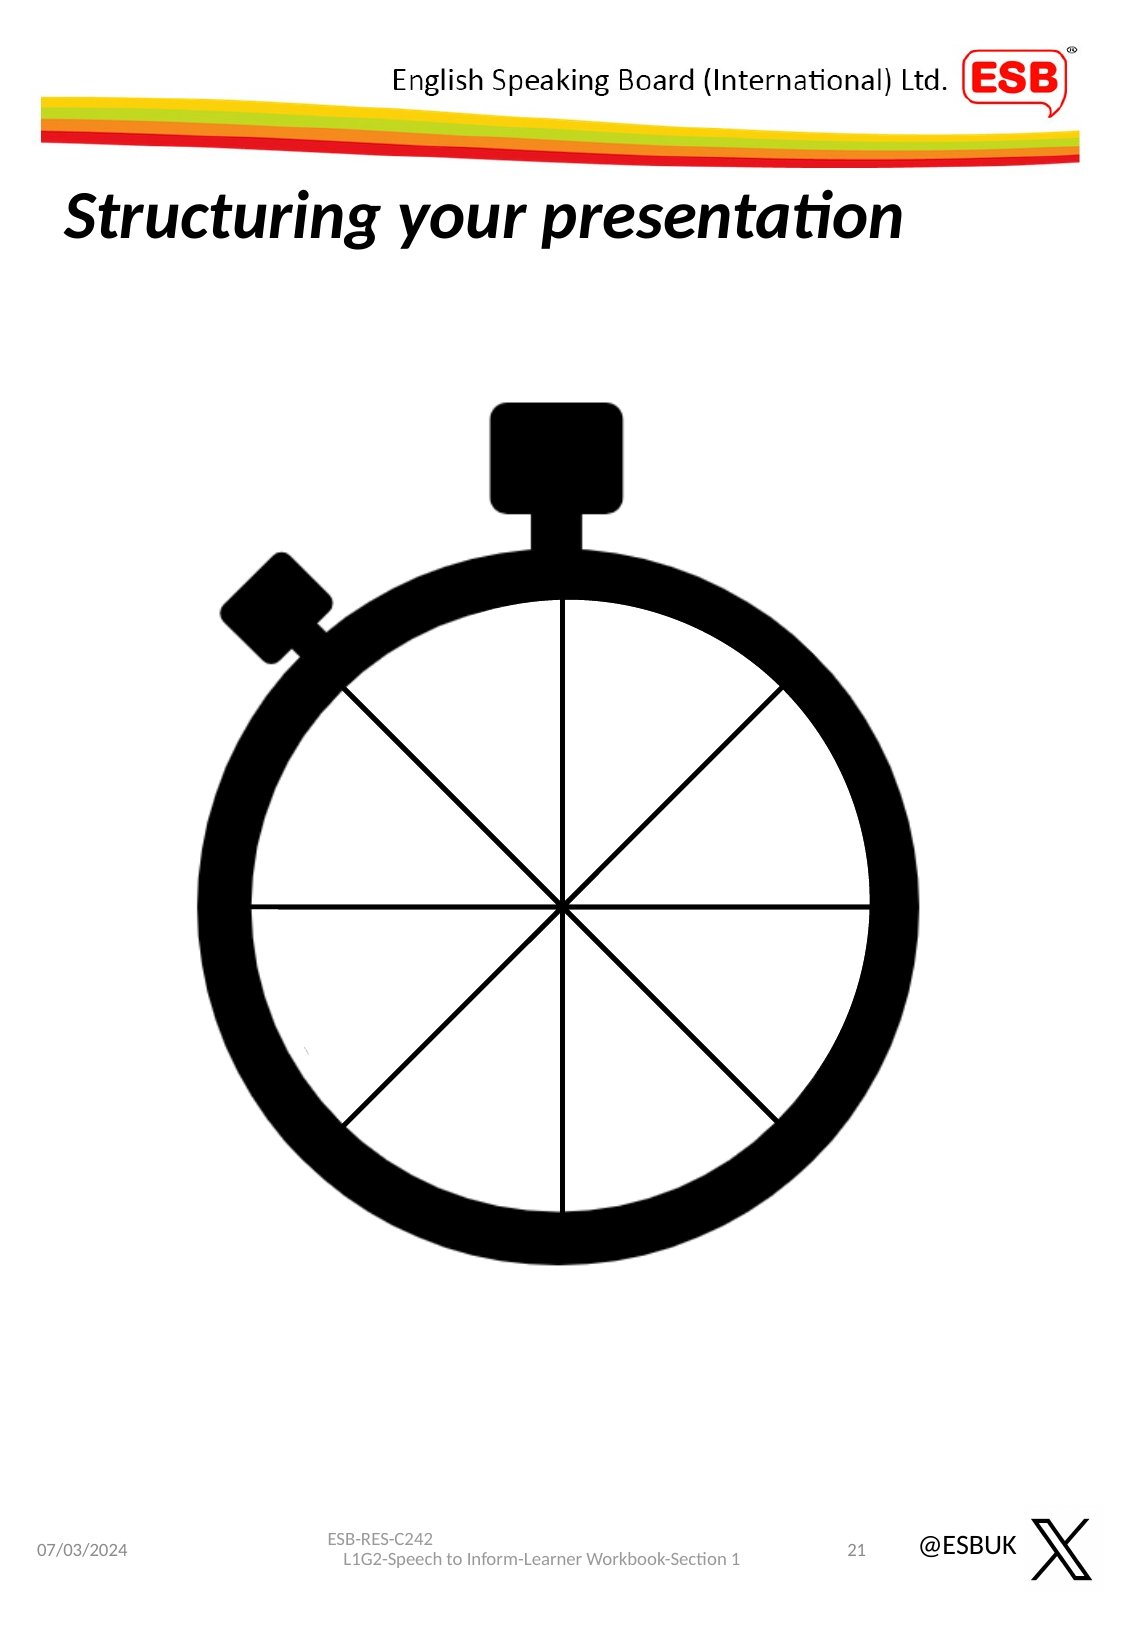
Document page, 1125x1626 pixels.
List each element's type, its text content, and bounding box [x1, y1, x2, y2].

title Structuring your presentation [49, 162, 1020, 270]
picture [37, 363, 1088, 1331]
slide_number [22, 1506, 276, 1593]
picture [0, 1, 1125, 234]
footer ESB-RES-C242 L1G2-Speech to Inform-Learner Workbook-Section 1 [296, 1506, 697, 1593]
picture [1022, 1506, 1103, 1593]
chart [66, 576, 1059, 1238]
slide_number 21 [697, 1506, 882, 1593]
